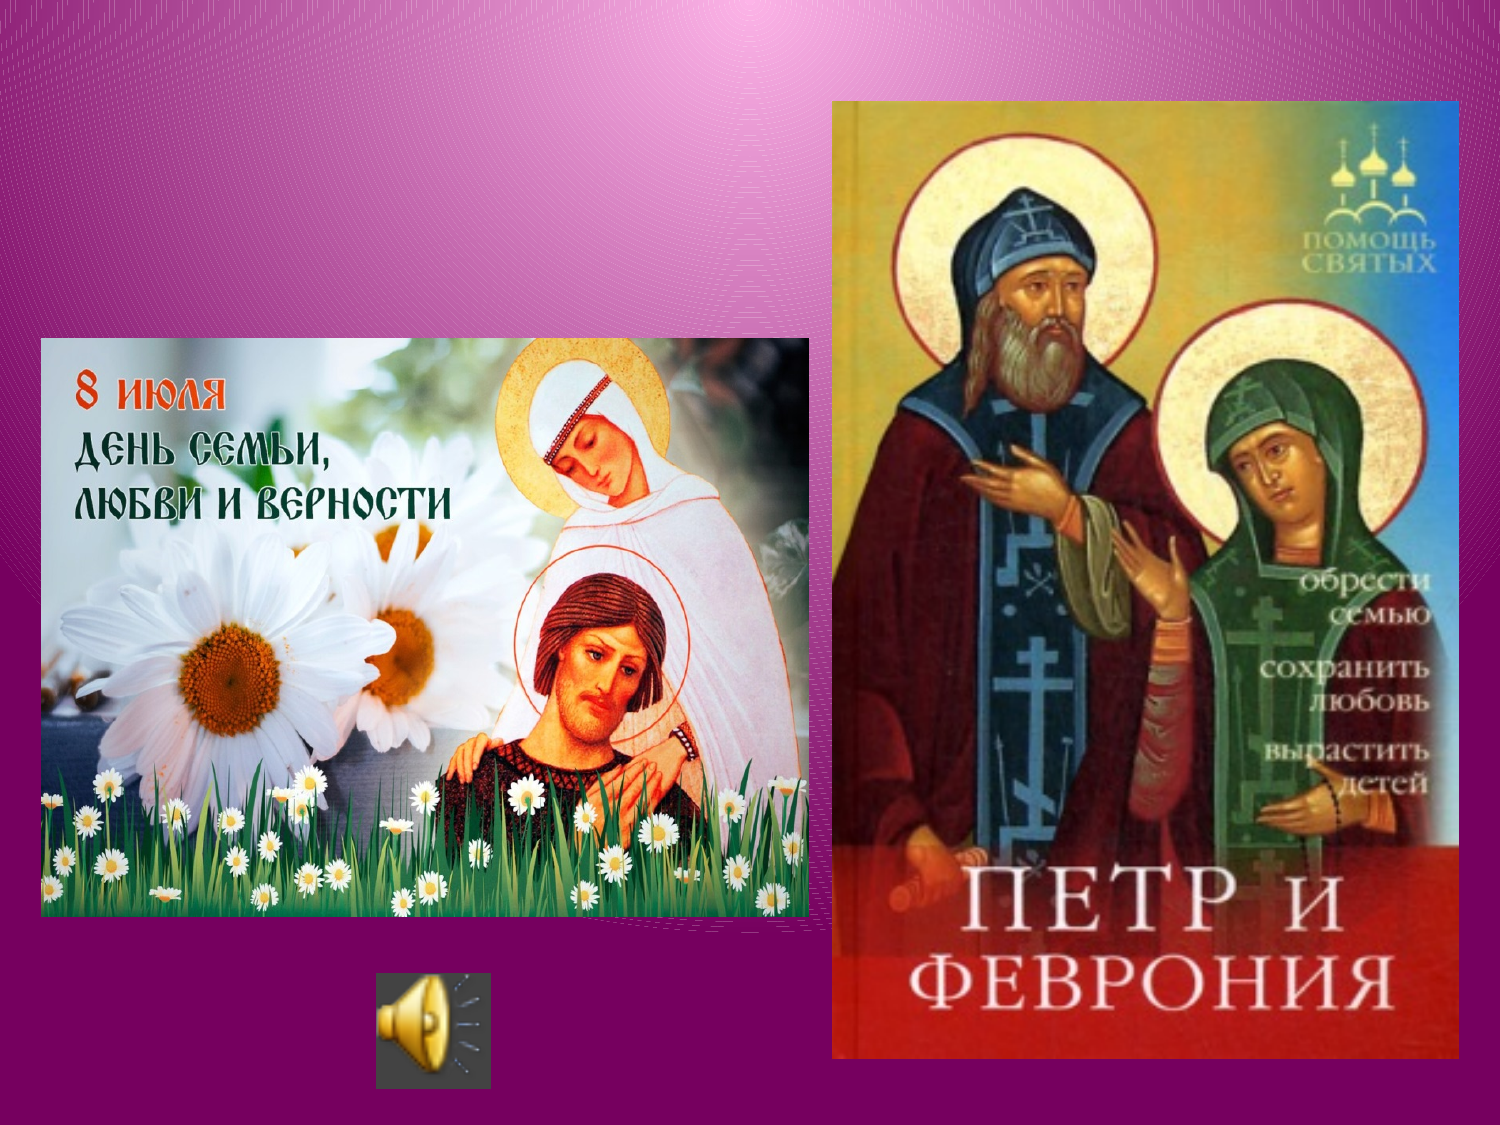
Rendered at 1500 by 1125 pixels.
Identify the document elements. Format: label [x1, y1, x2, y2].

picture [374, 972, 493, 1090]
list [41, 337, 810, 918]
list [832, 101, 1459, 1059]
